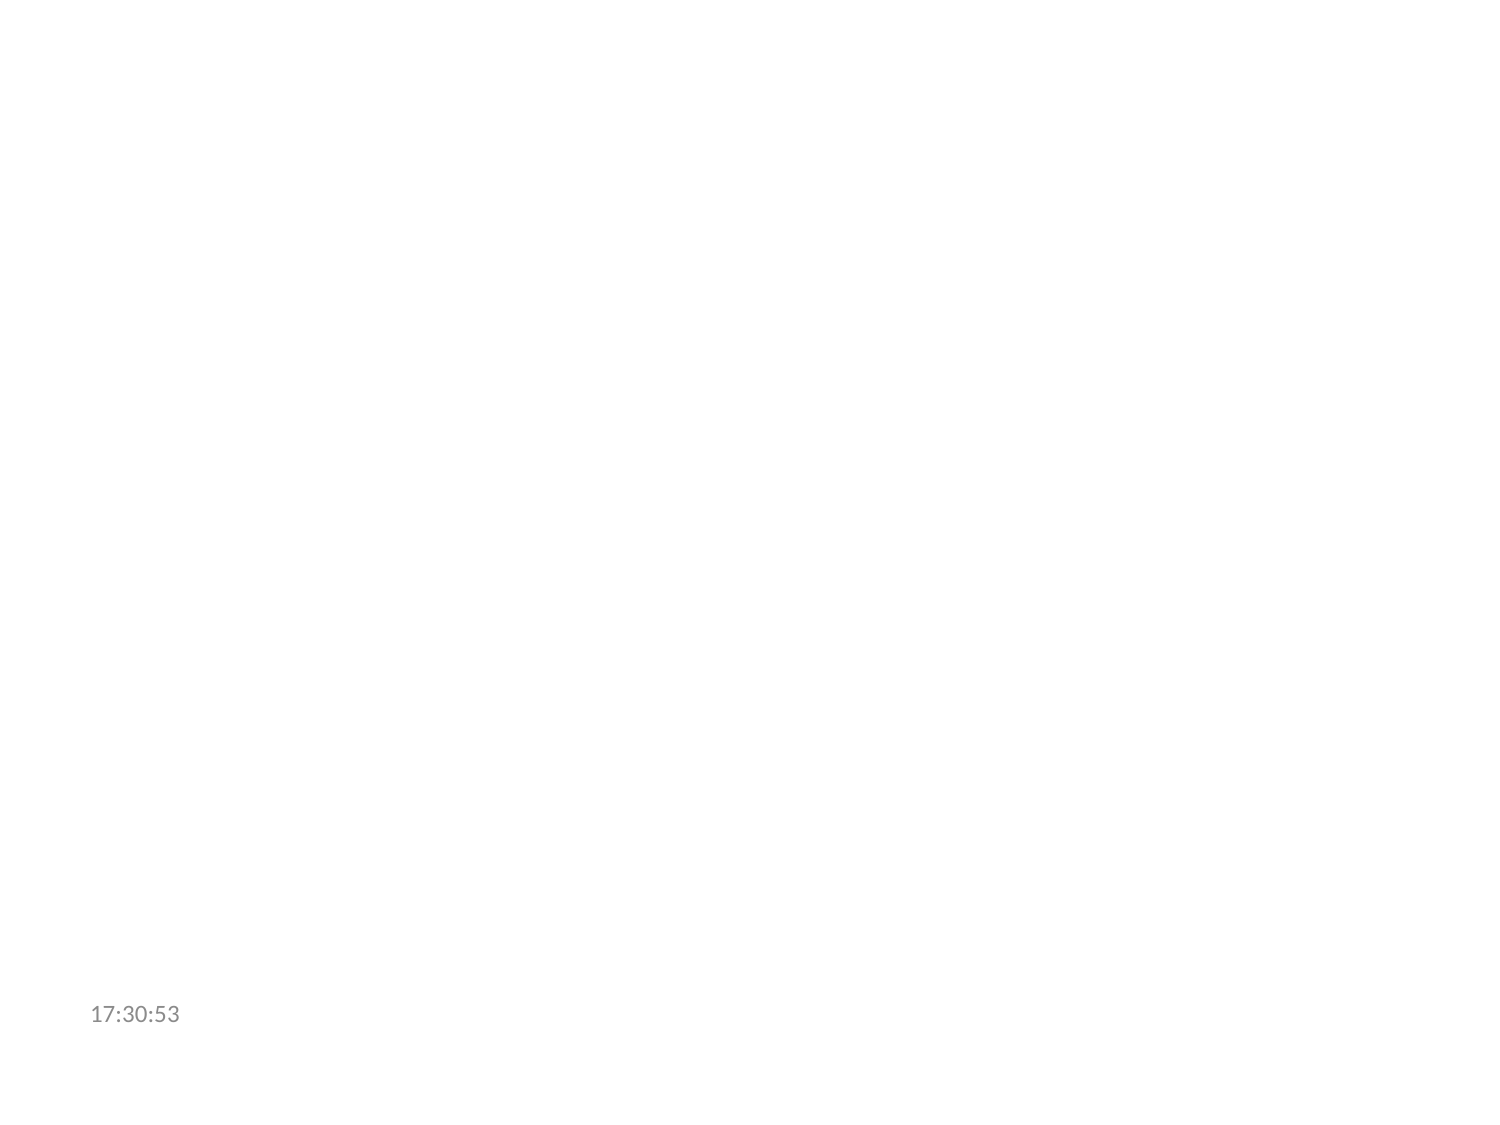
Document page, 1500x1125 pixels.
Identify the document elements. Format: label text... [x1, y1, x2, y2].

text_box 15:35:09 [75, 982, 425, 1043]
